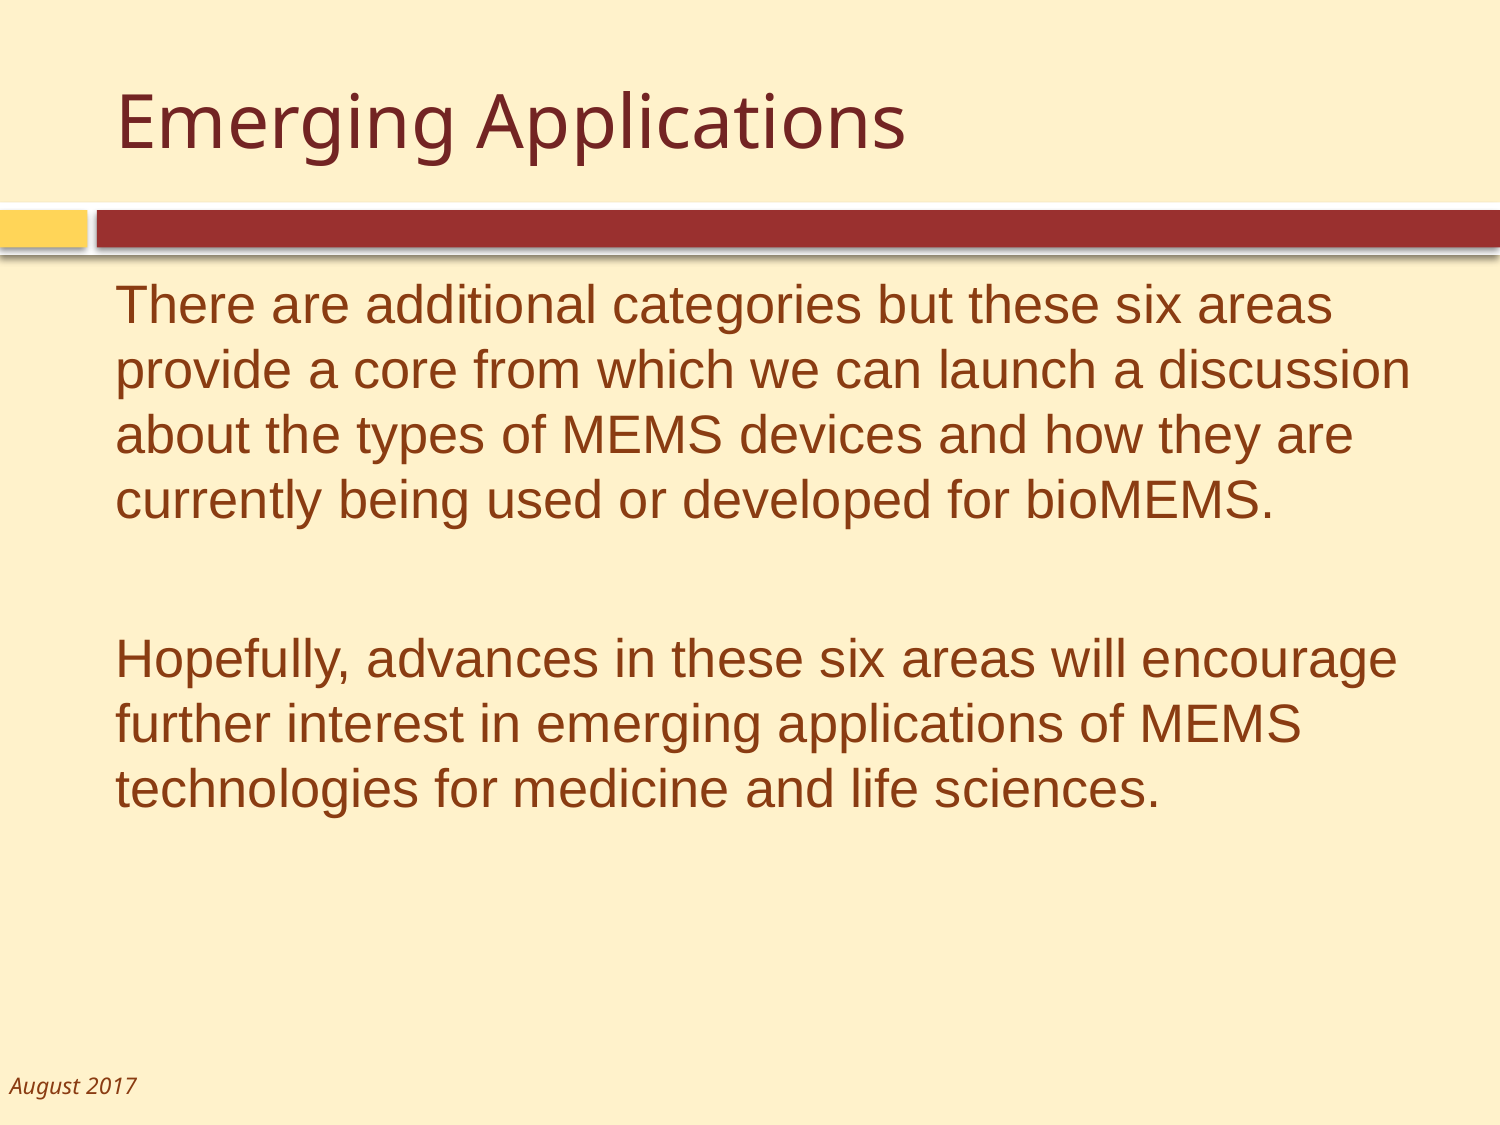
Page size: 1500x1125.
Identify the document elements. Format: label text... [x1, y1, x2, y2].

list There are additional categories but these six areas provide a core from which we can launch a discussion about the types of MEMS devices and how they are currently being used or developed for bioMEMS. Hopefully, advances in these six areas will encourage further interest in emerging applications of MEMS technologies for medicine and life sciences. [100, 262, 1438, 1000]
title Emerging Applications [100, 37, 1438, 200]
